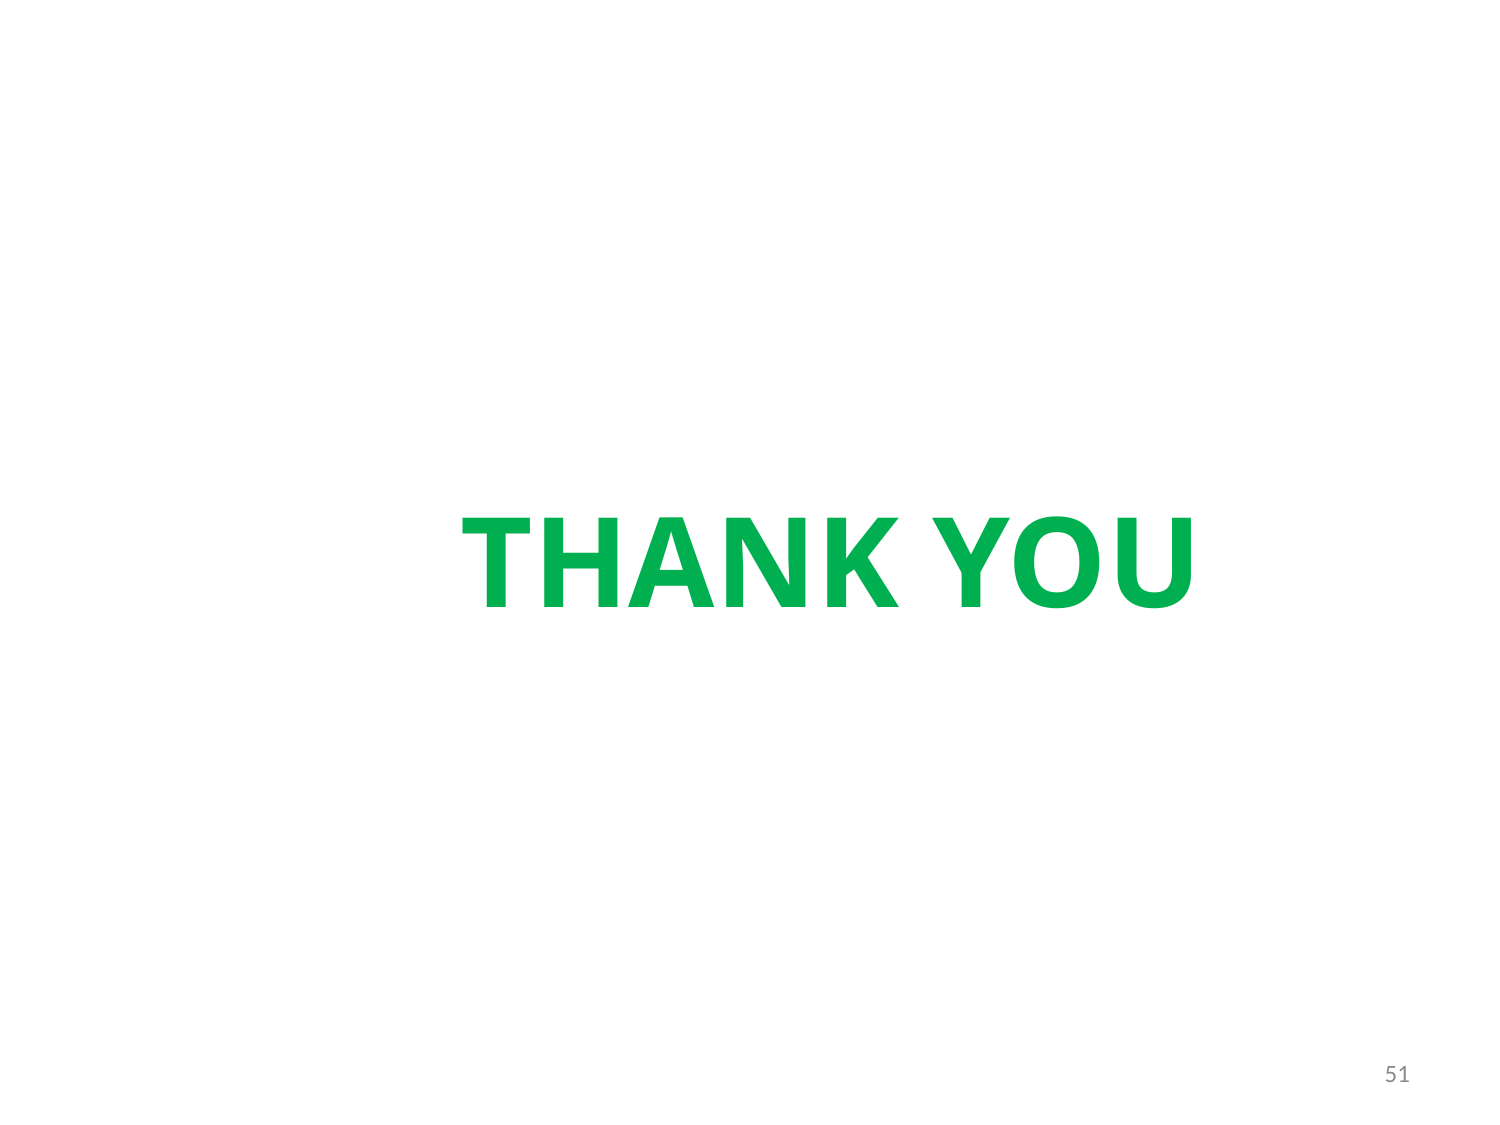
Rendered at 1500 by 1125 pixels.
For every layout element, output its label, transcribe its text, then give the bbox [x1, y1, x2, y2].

slide_number 51 [1074, 1042, 1425, 1103]
text_box THANK YOU [251, 474, 1217, 640]
